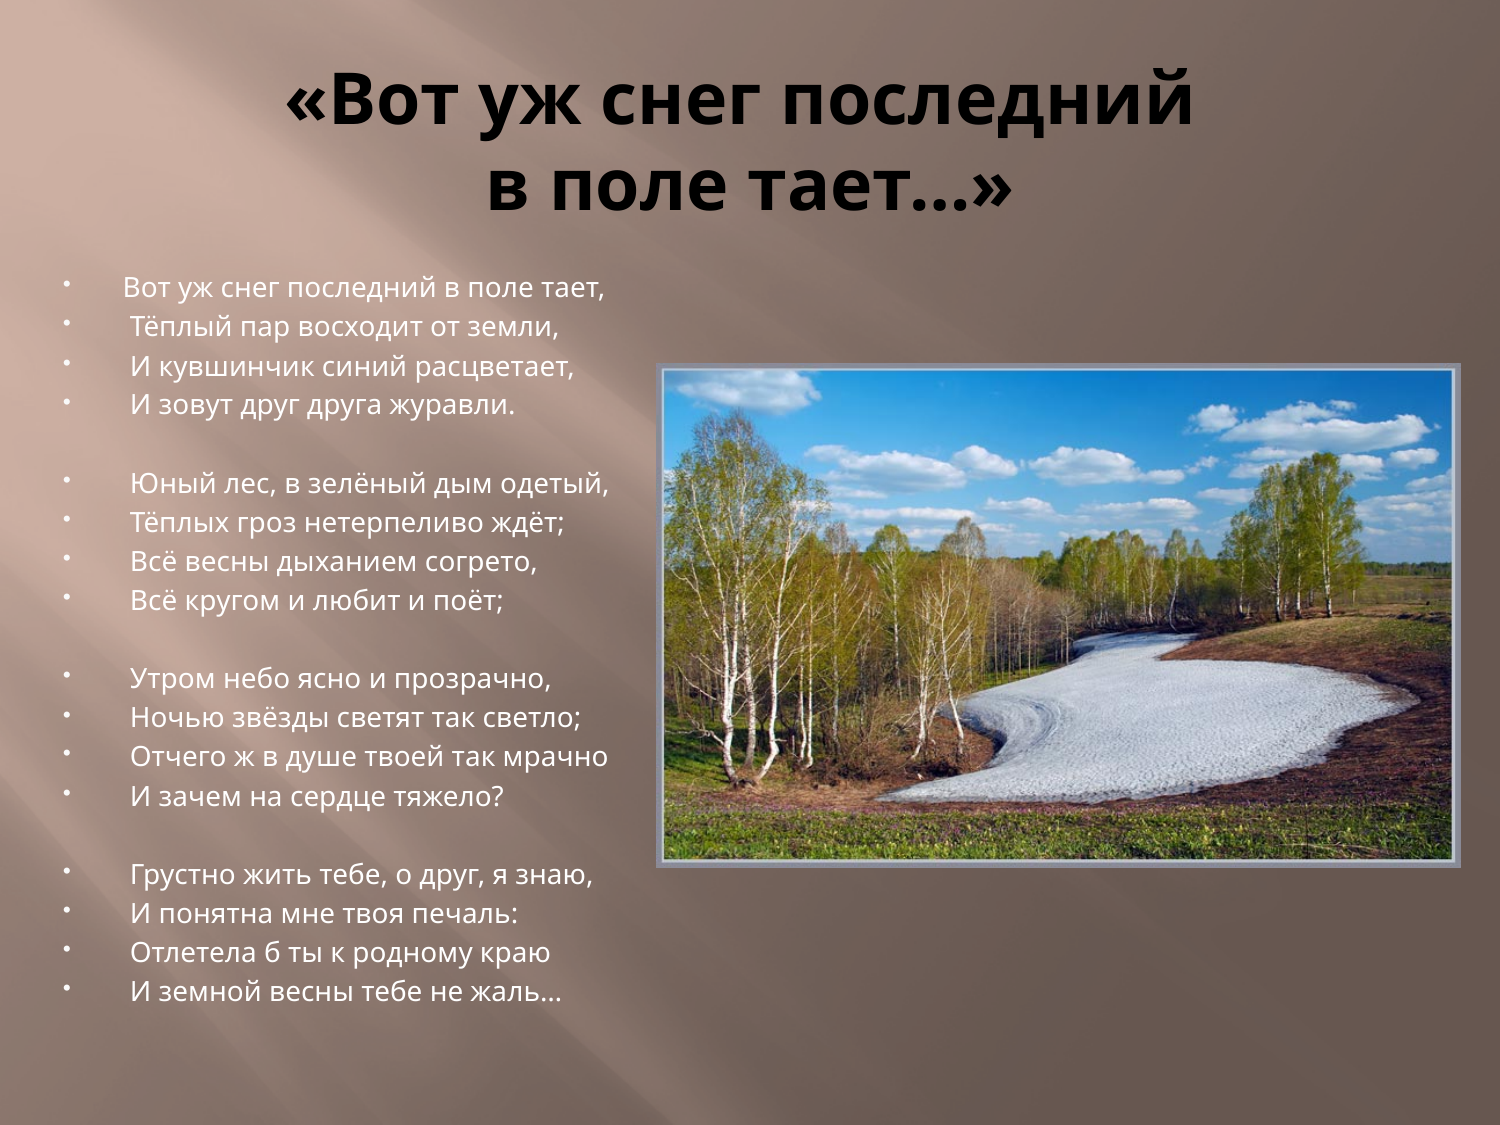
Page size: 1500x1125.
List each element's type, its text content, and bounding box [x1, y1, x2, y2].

picture [655, 363, 1462, 868]
title «Вот уж снег последний в поле тает…» [75, 45, 1425, 233]
list Вот уж снег последний в поле тает, Тёплый пар восходит от земли, И кувшинчик синий расцветает, И зовут друг друга журавли. Юный лес, в зелёный дым одетый, Тёплых гроз нетерпеливо ждёт; Всё весны дыханием согрето, Всё кругом и любит и поёт; Утром небо ясно и прозрачно, Ночью звёзды светят так светло; Отчего ж в душе твоей так мрачно И зачем на сердце тяжело? Грустно жить тебе, о друг, я знаю, И понятна мне твоя печаль: Отлетела б ты к родному краю И земной весны тебе не жаль… [29, 262, 656, 1035]
